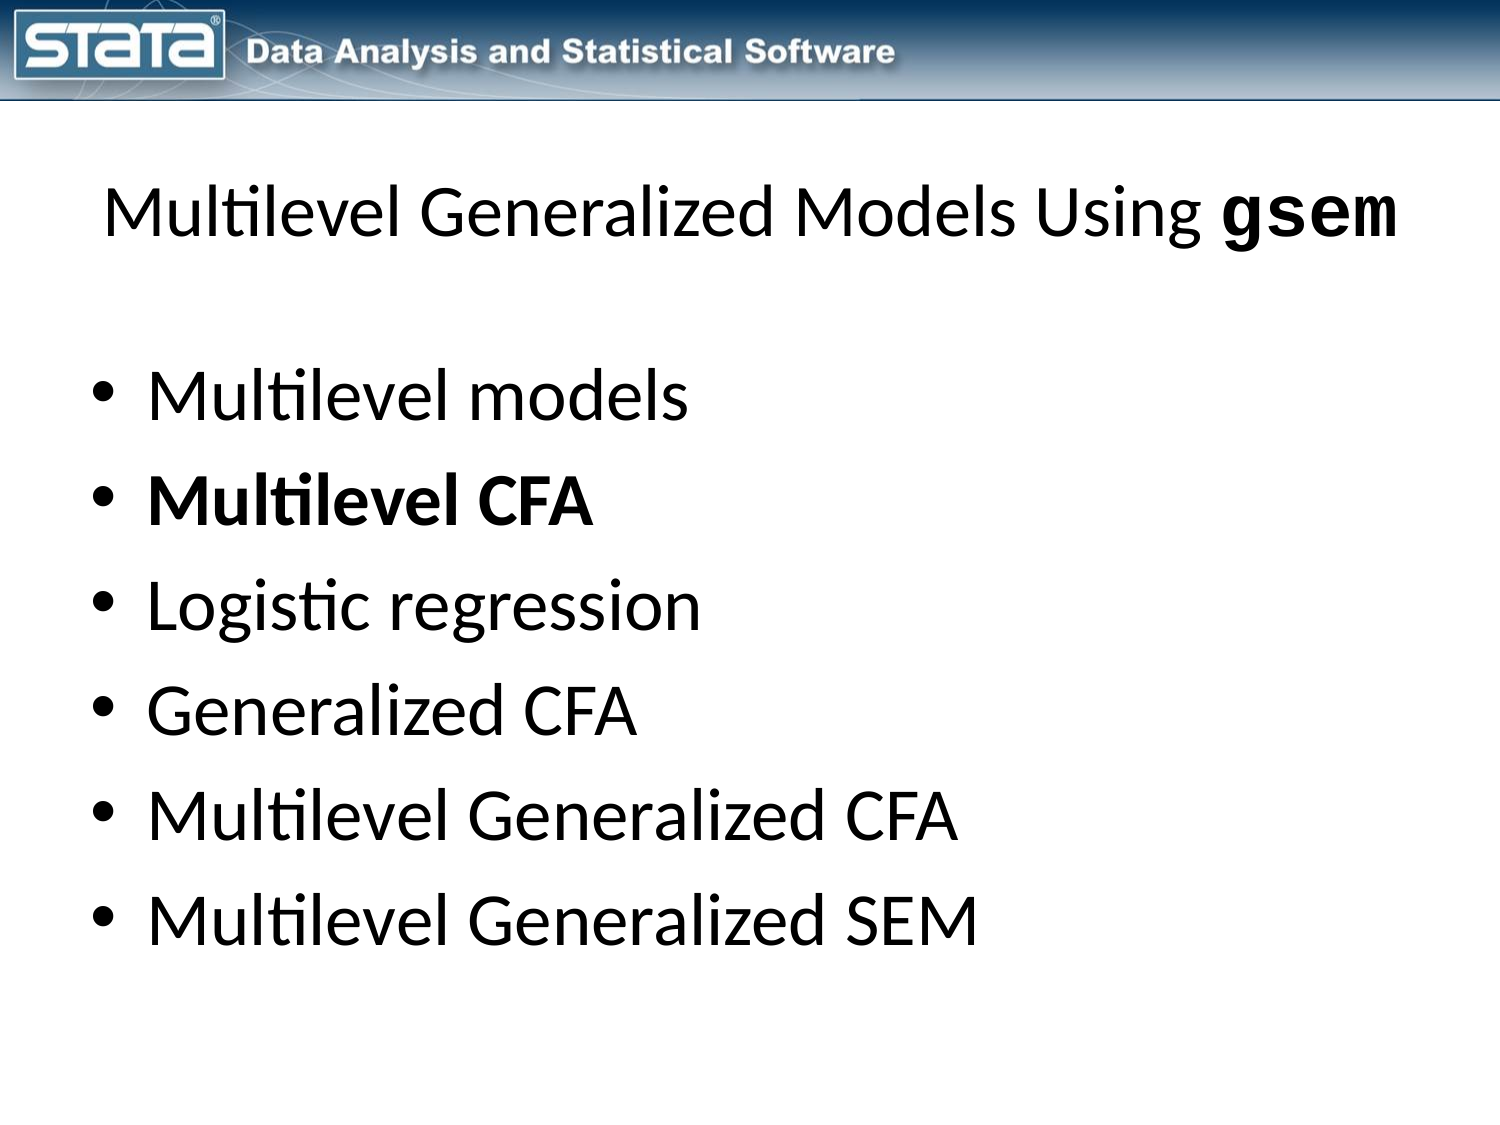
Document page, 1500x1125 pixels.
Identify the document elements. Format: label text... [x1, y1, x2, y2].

picture [0, 0, 1500, 101]
list Multilevel models Multilevel CFA Logistic regression Generalized CFA Multilevel Generalized CFA Multilevel Generalized SEM [75, 337, 1425, 975]
title Multilevel Generalized Models Using gsem [0, 125, 1500, 288]
